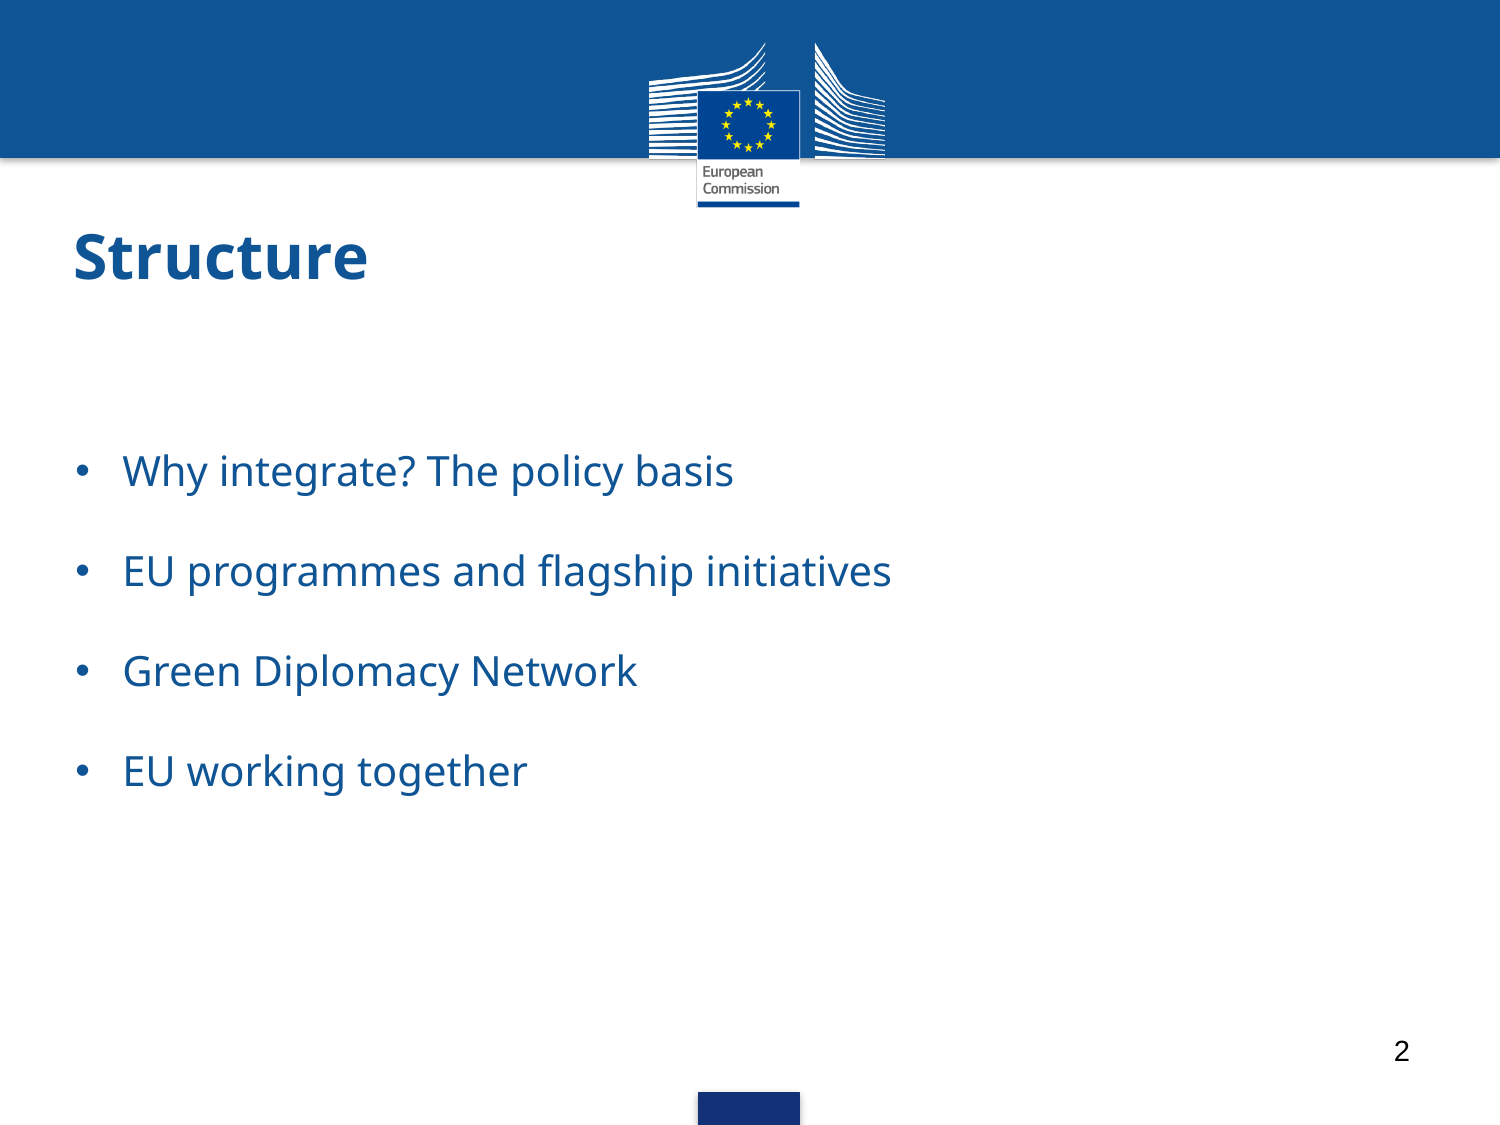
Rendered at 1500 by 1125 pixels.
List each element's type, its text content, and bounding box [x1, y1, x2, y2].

title Structure [0, 153, 1350, 356]
text_box Why integrate? The policy basis EU programmes and flagship initiatives Green Diplomacy Network EU working together [60, 387, 1500, 963]
picture [649, 42, 885, 153]
slide_number 2 [1074, 1024, 1426, 1103]
